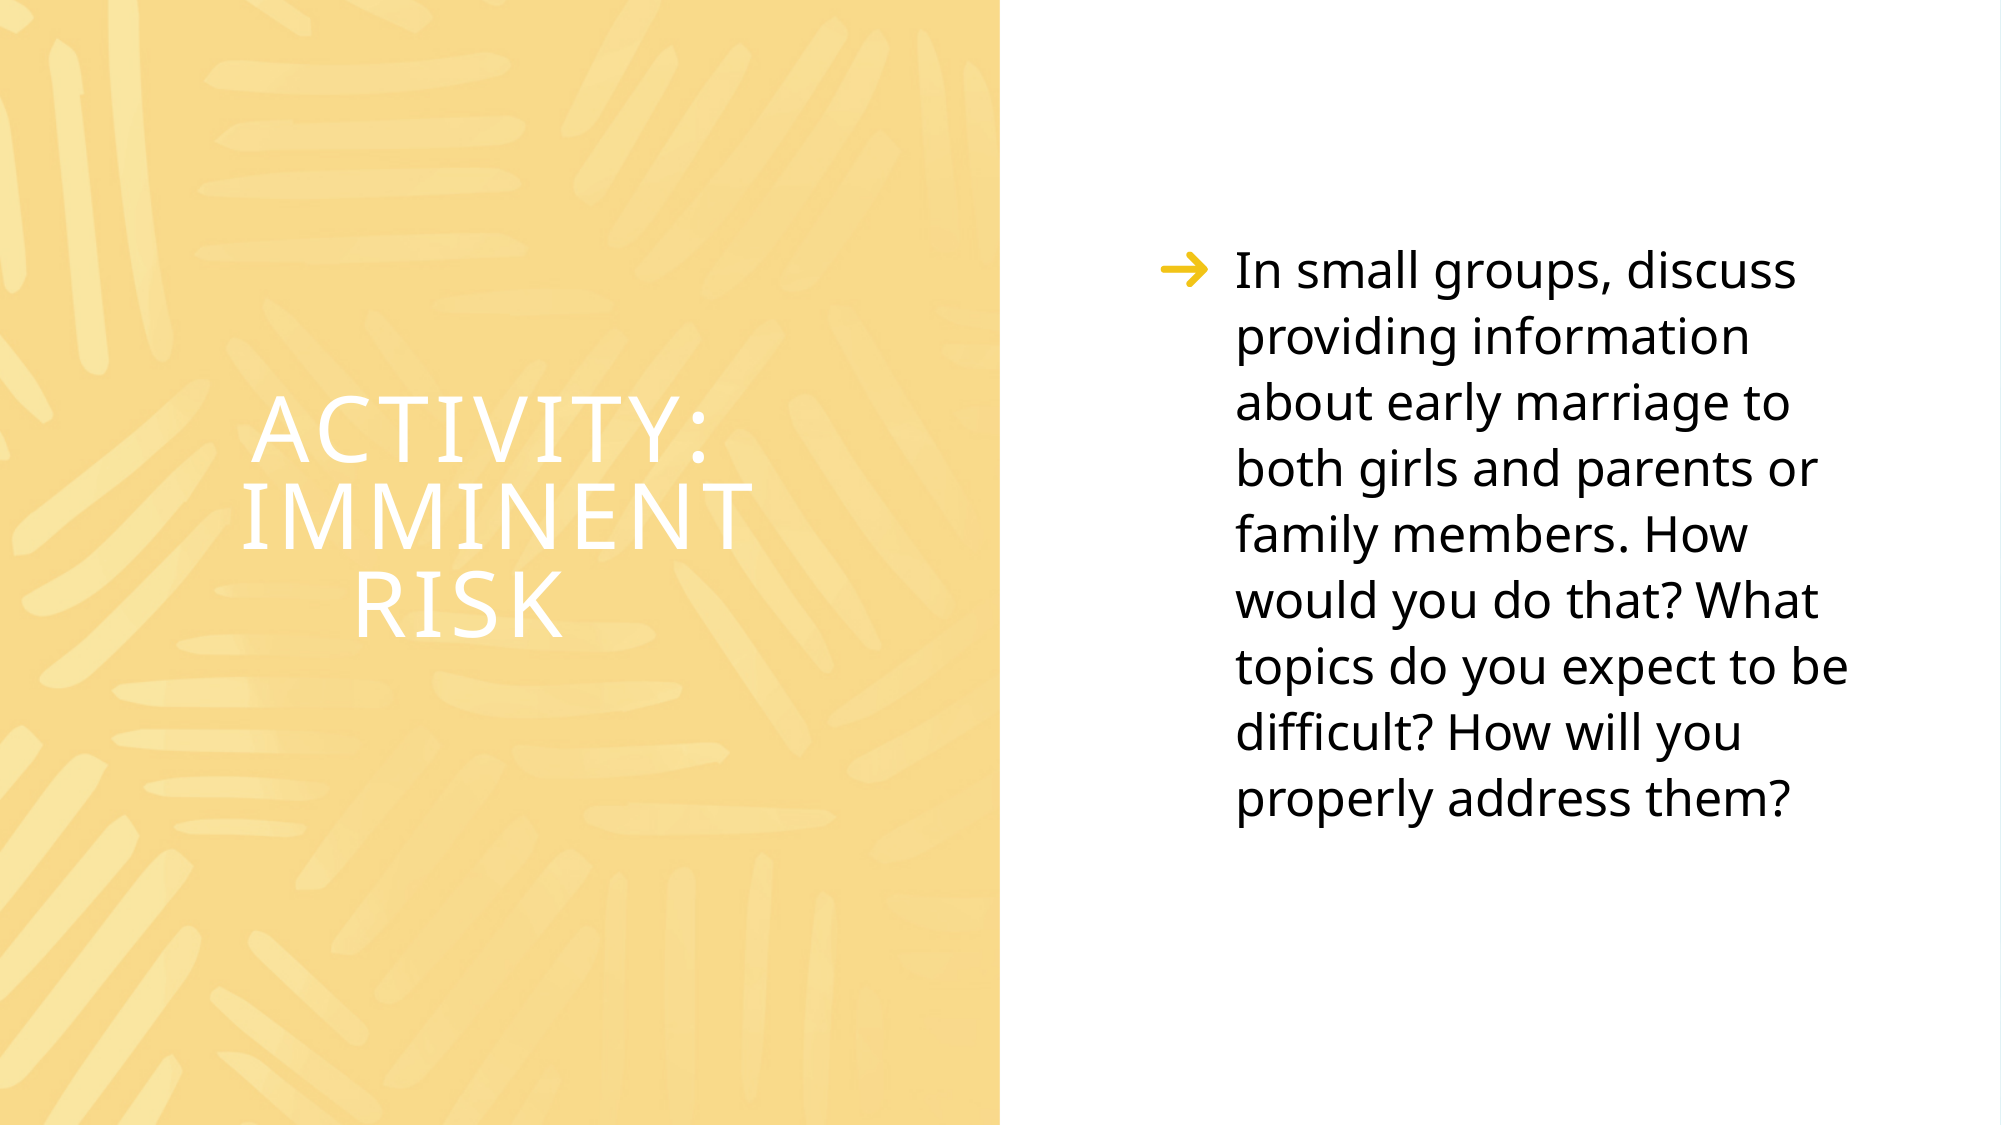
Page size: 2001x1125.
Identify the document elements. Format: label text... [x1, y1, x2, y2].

title Activity: Imminent risk [108, 396, 892, 651]
list In small groups, discuss providing information about early marriage to both girls and parents or family members. How would you do that? What topics do you expect to be difficult? How will you properly address them? [1152, 112, 1888, 942]
picture [0, 0, 2001, 1125]
